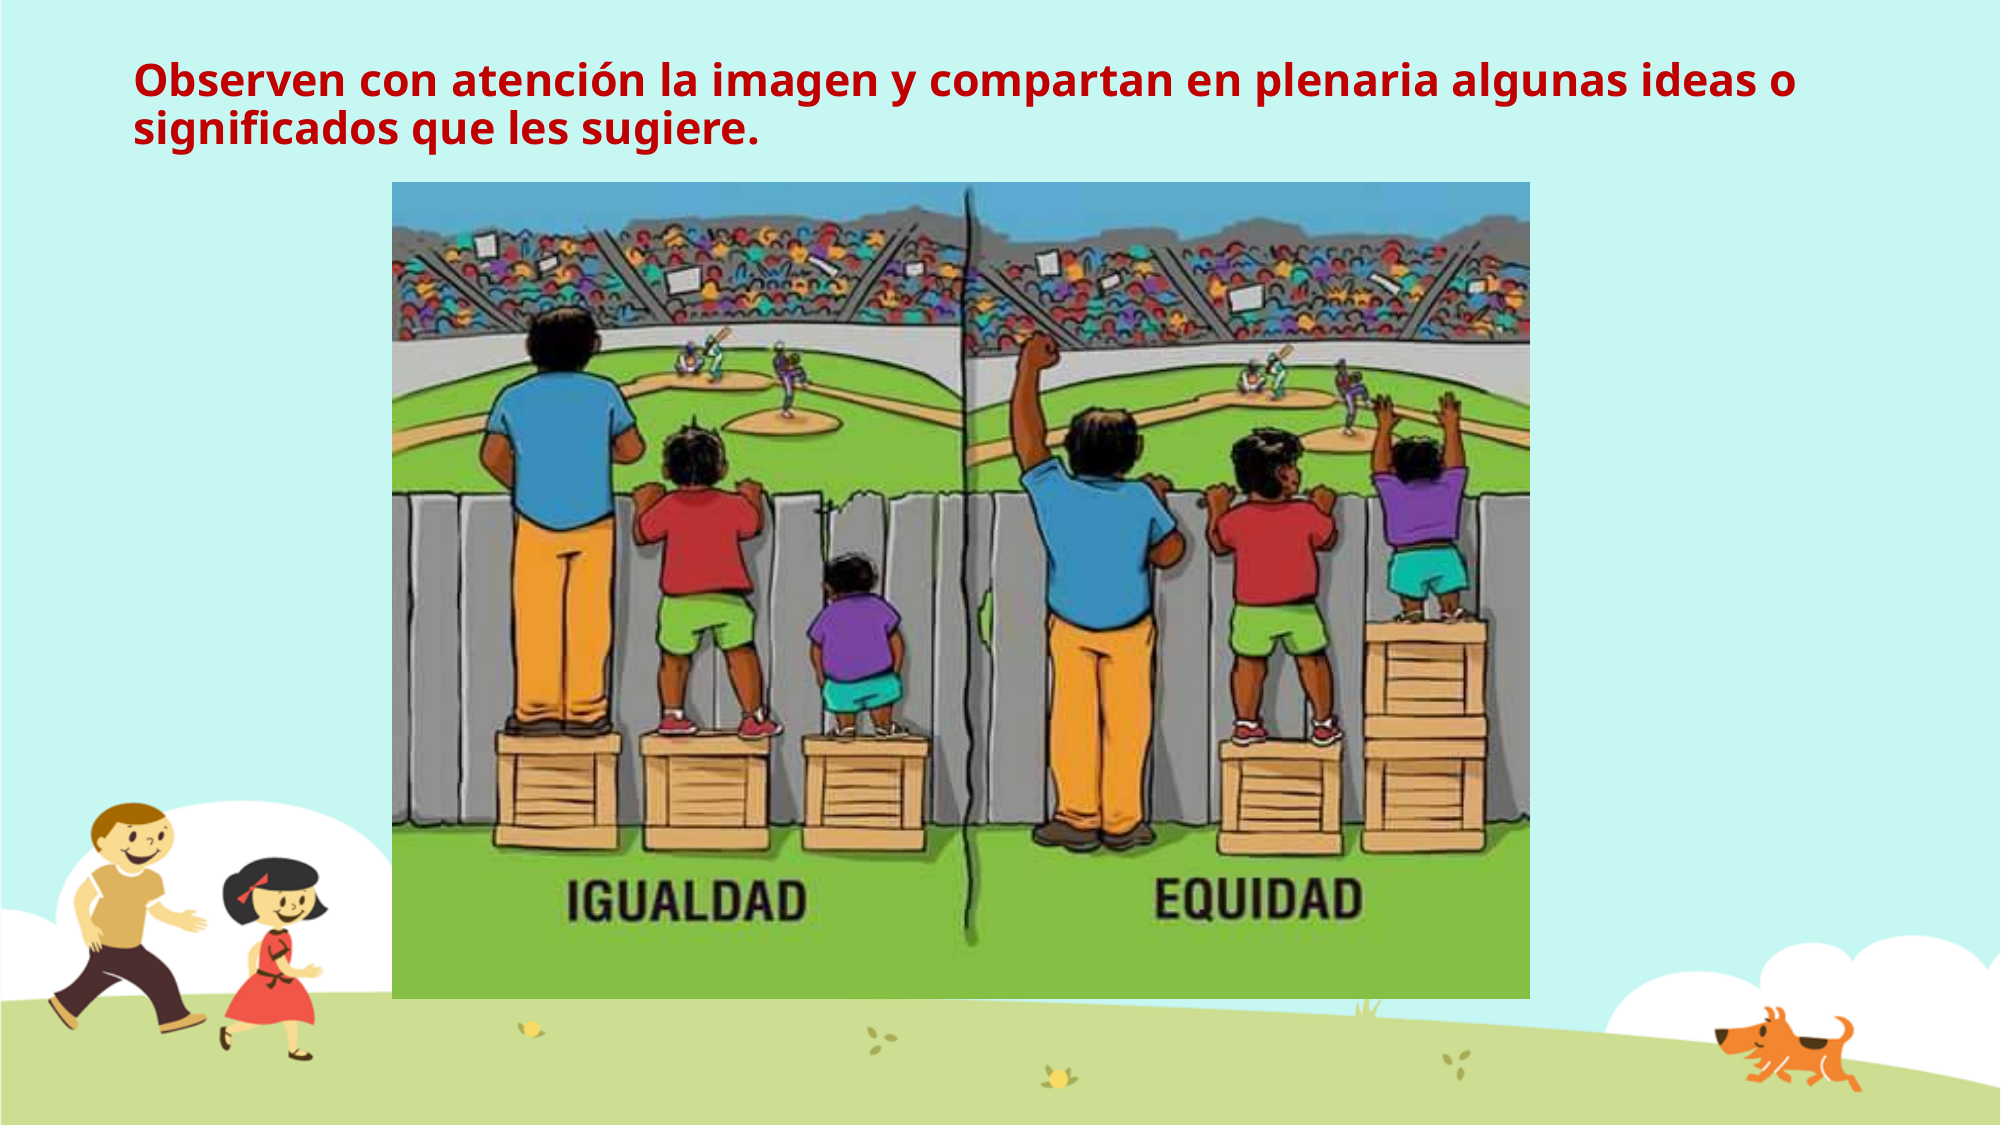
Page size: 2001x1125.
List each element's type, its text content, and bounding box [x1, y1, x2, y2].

title Observen con atención la imagen y compartan en plenaria algunas ideas o significados que les sugiere. [118, 50, 1900, 163]
picture [0, 0, 2001, 1125]
